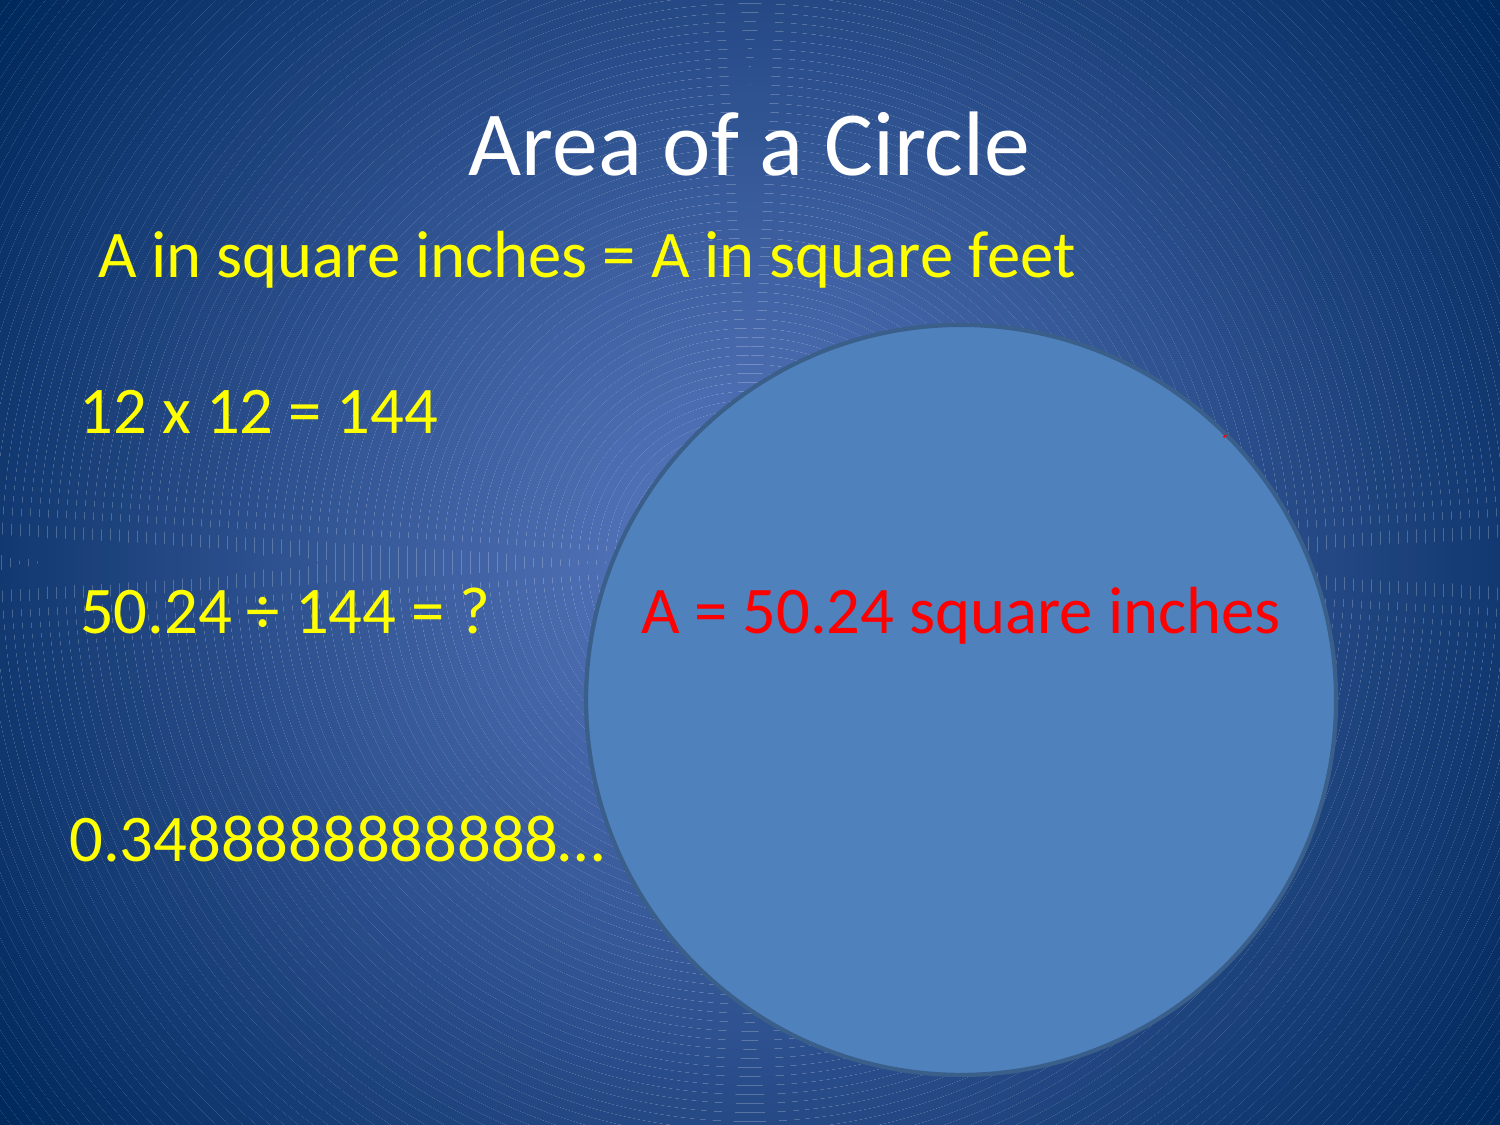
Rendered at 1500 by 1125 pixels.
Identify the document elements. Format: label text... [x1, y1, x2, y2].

text_box [583, 322, 1339, 1078]
title Area of a Circle [75, 45, 1425, 233]
text_box 0.3488888888888… [39, 787, 620, 883]
text_box A in square inches = A in square feet [68, 203, 1092, 299]
text_box 50.24 ÷ 144 = ? [65, 559, 506, 655]
text_box 12 x 12 = 144 [65, 359, 454, 455]
text_box A = 50.24 square inches [626, 559, 1296, 655]
